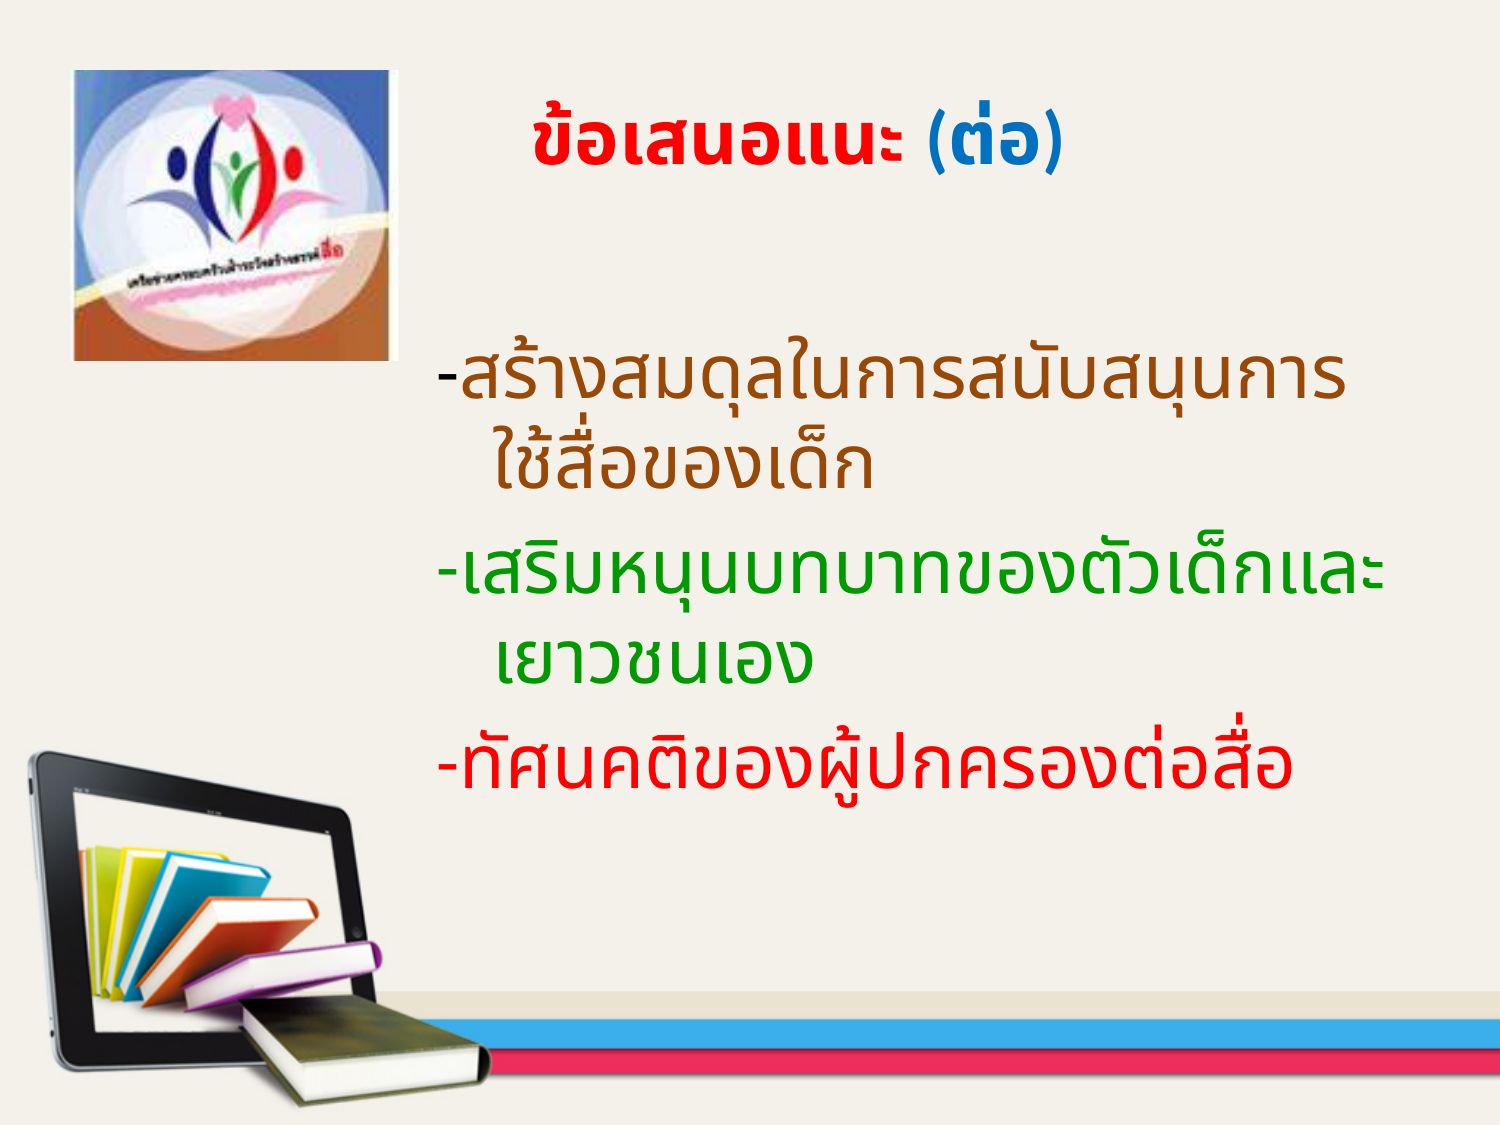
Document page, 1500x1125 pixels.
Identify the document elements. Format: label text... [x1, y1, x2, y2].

picture [0, 0, 1500, 1125]
list ข้อเสนอแนะ (ต่อ) [515, 82, 1125, 211]
list -สร้างสมดุลในการสนับสนุนการใช้สื่อของเด็ก -เสริมหนุนบทบาทของตัวเด็กและเยาวชนเอง -ทัศนคติของผู้ปกครองต่อสื่อ [421, 316, 1407, 727]
